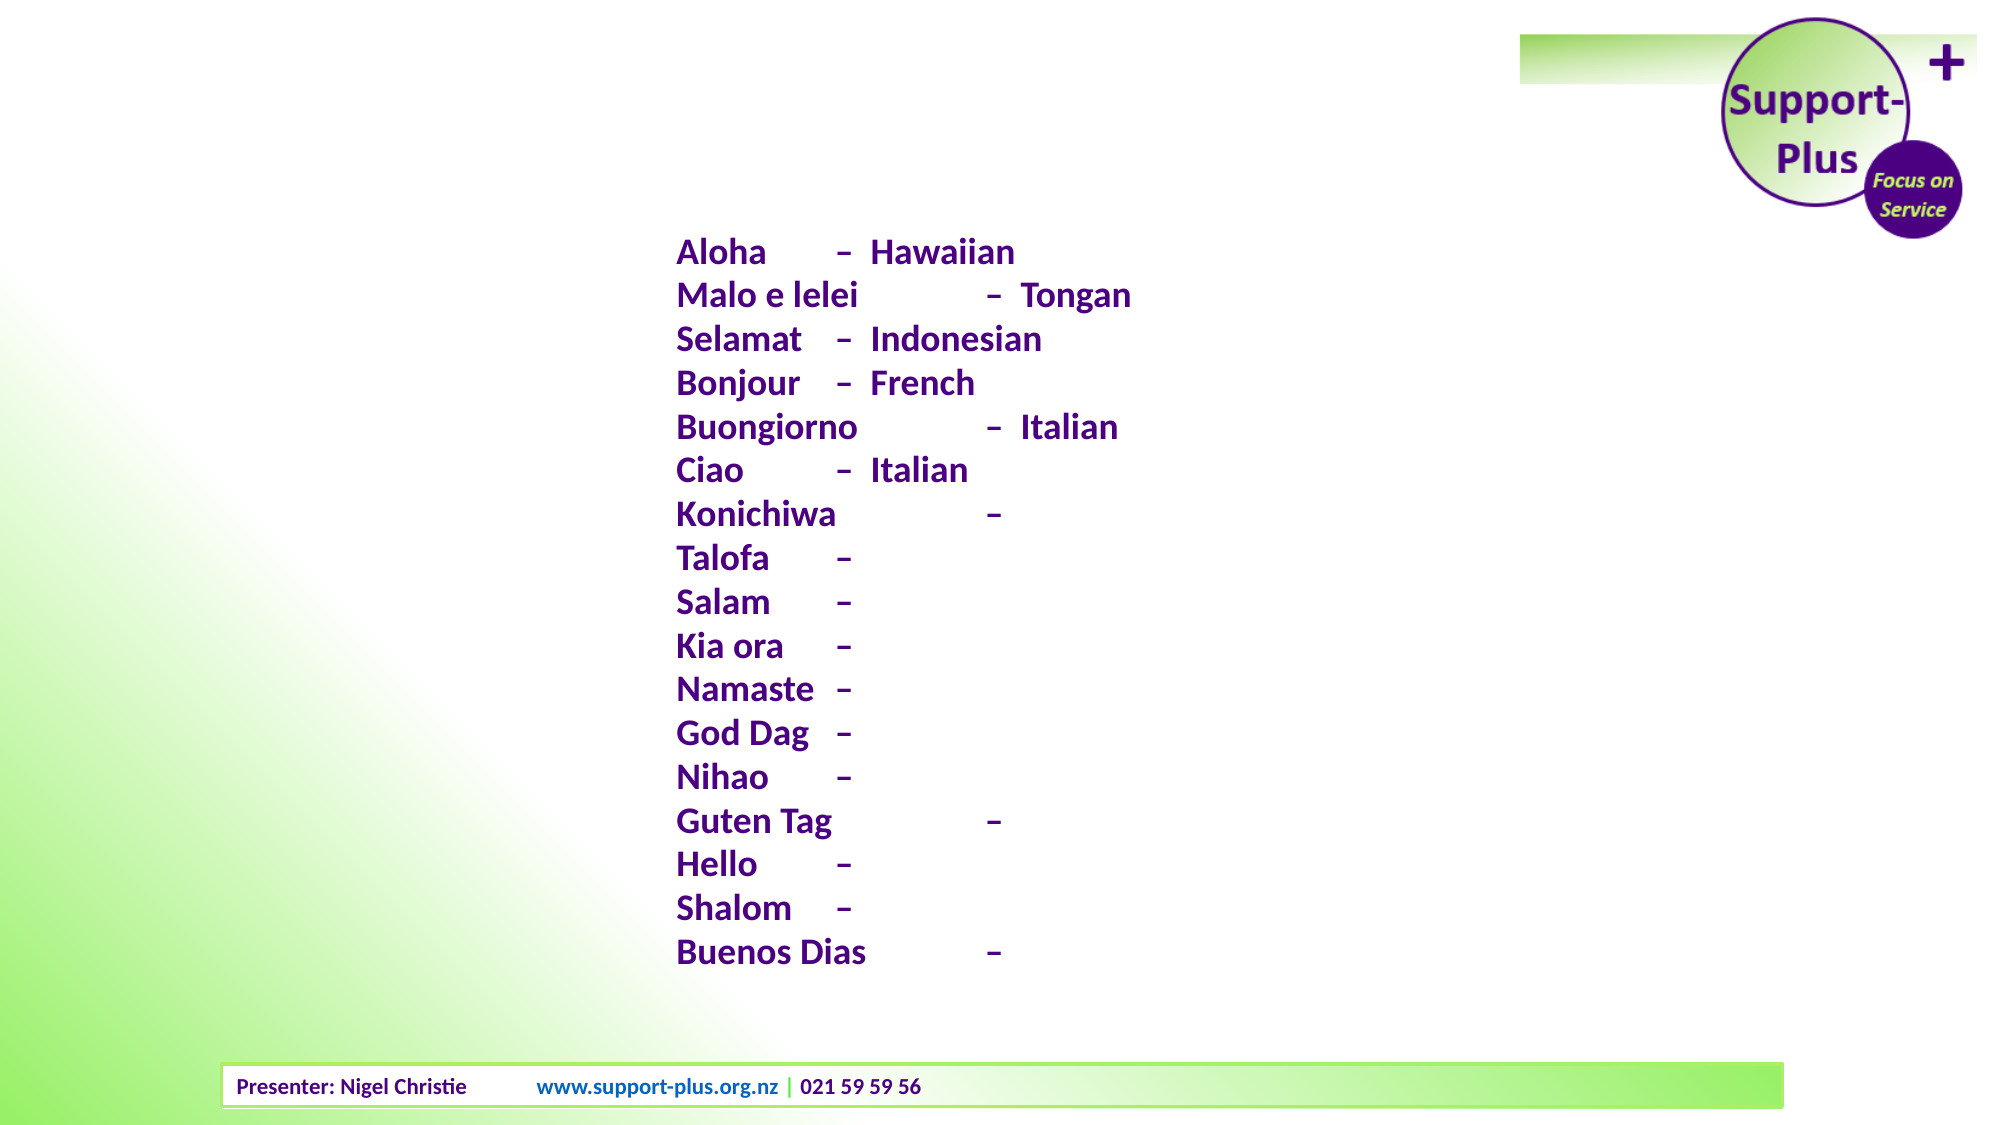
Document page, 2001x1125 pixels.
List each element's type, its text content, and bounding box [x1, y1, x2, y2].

text_box Aloha – Hawaiian Malo e lelei – Tongan Selamat – Indonesian Bonjour – French Buongiorno – Italian Ciao – Italian Konichiwa – Talofa – Salam – Kia ora – Namaste – God Dag – Nihao – Guten Tag – Hello – Shalom – Buenos Dias – [500, 239, 1500, 980]
picture [1514, 15, 1983, 246]
text_box Presenter: Nigel Christie www.support-plus.org.nz | 021 59 59 56 [221, 1063, 1783, 1107]
